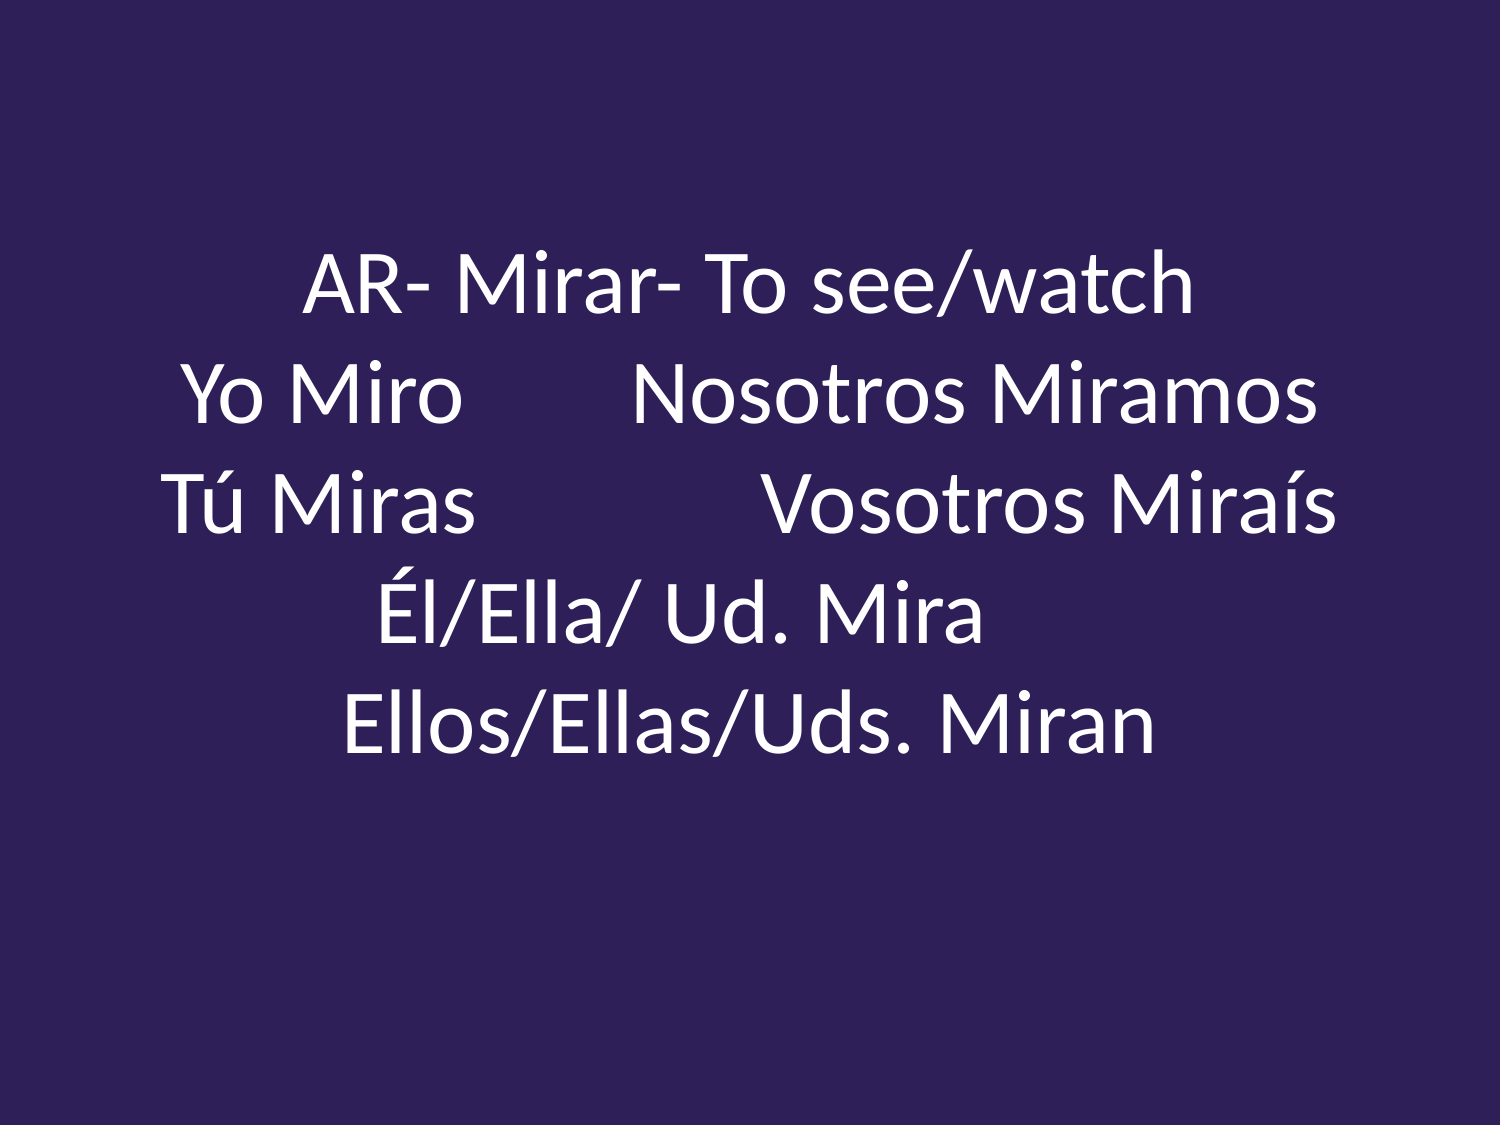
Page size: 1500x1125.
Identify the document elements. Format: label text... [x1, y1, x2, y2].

title AR- Mirar- To see/watch Yo Miro Nosotros Miramos Tú Miras Vosotros Miraís Él/Ella/ Ud. Mira Ellos/Ellas/Uds. Miran [75, 45, 1425, 1059]
